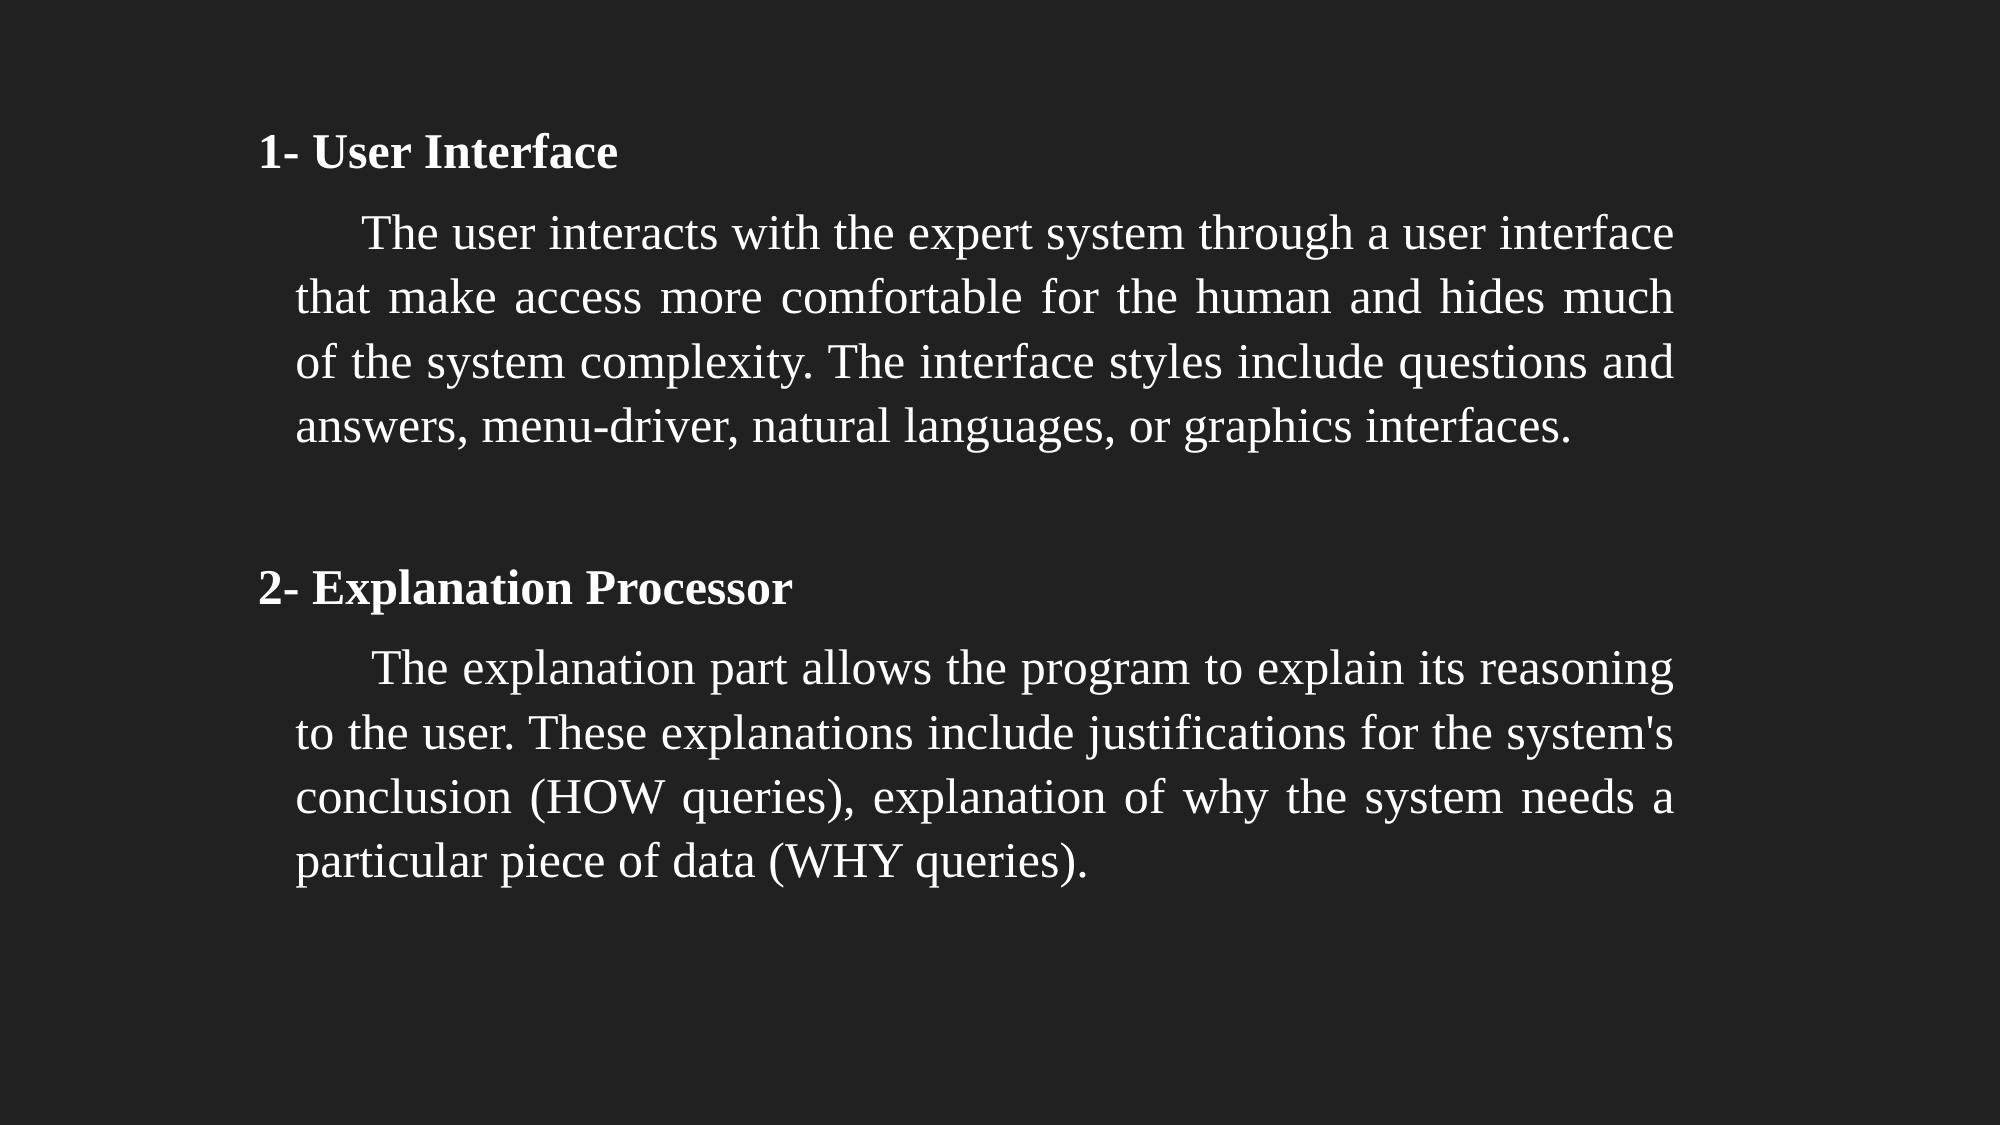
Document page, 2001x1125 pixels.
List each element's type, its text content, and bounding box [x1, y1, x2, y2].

text_box 1- User Interface The user interacts with the expert system through a user interface that make access more comfortable for the human and hides much of the system complexity. The interface styles include questions and answers, menu-driver, natural languages, or graphics interfaces. 2- Explanation Processor The explanation part allows the program to explain its reasoning to the user. These explanations include justifications for the system's conclusion (HOW queries), explanation of why the system needs a particular piece of data (WHY queries). [243, 107, 1691, 895]
